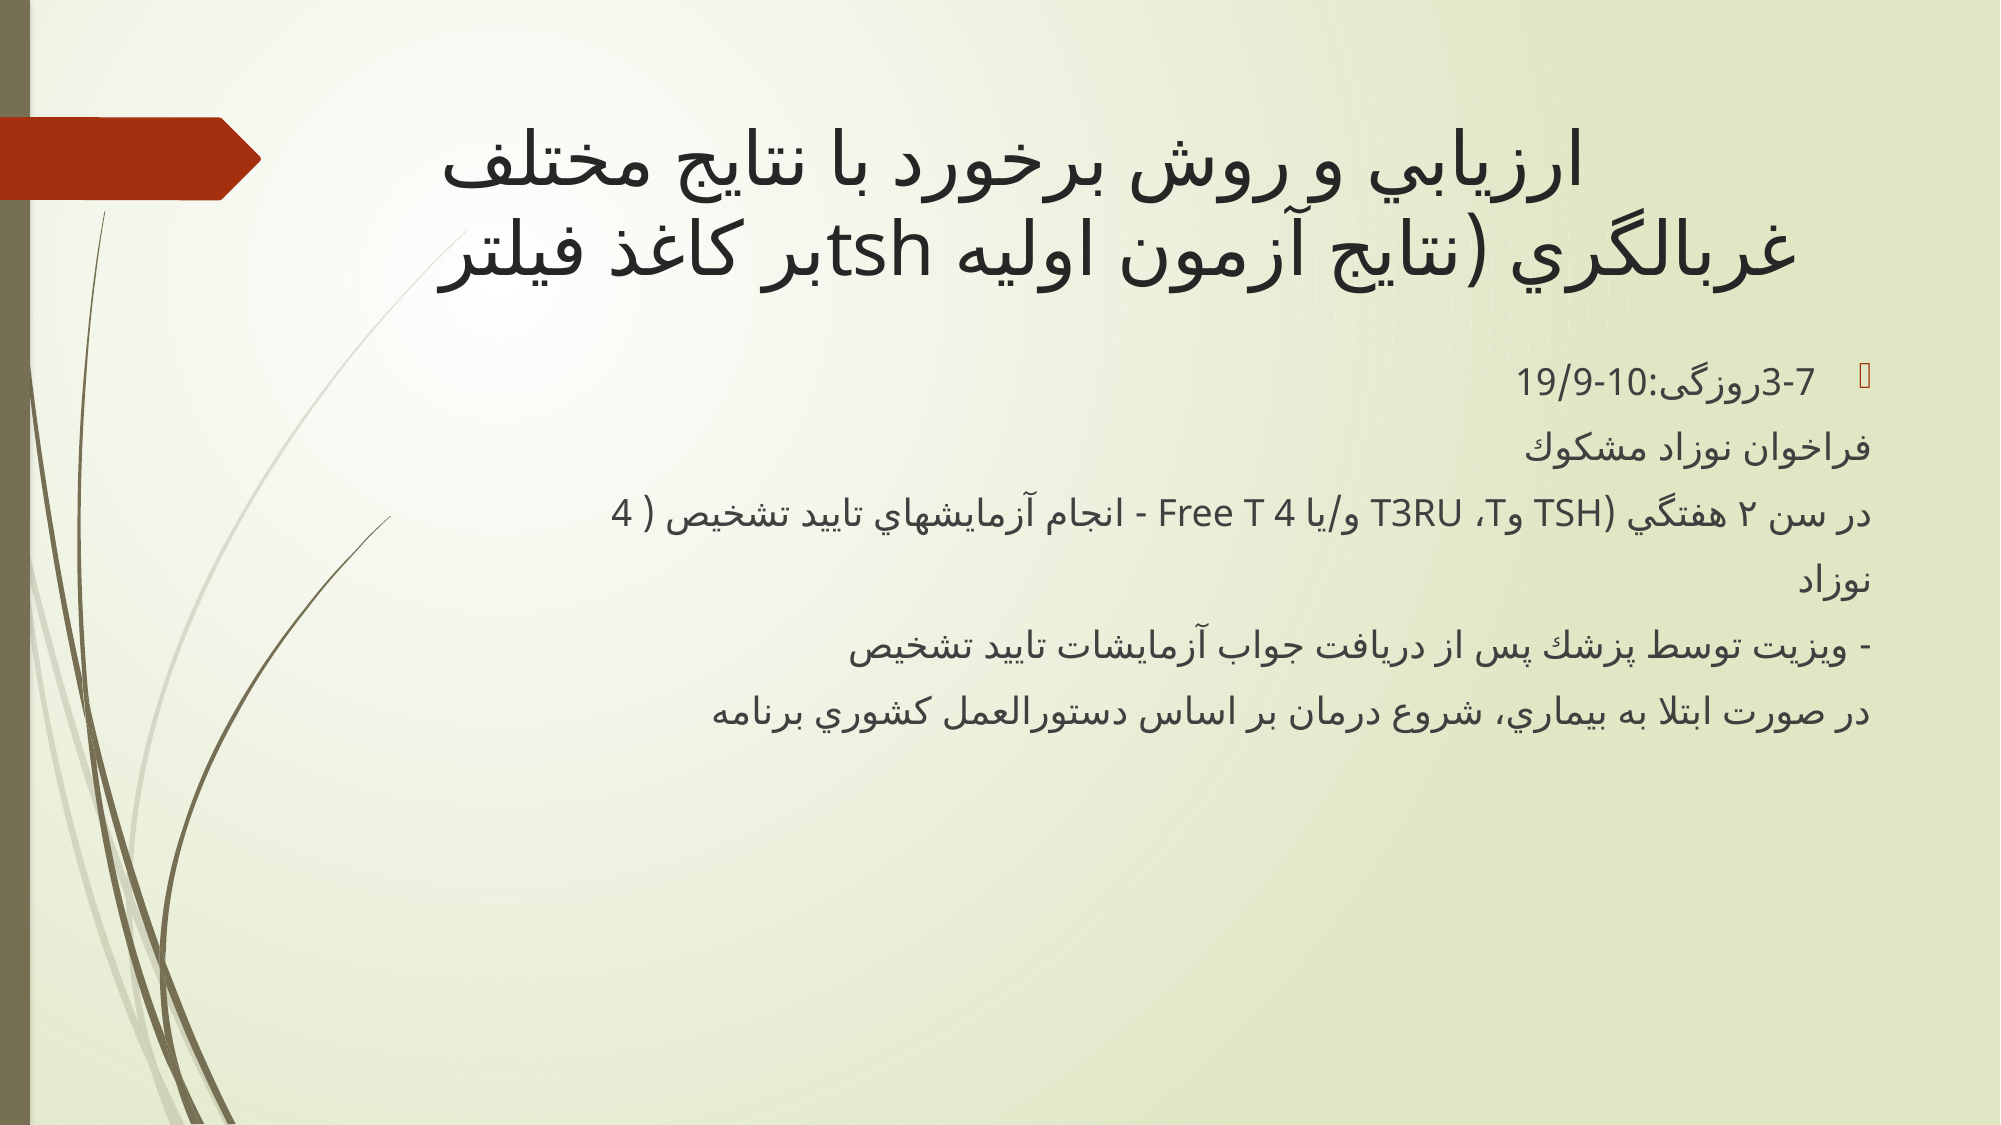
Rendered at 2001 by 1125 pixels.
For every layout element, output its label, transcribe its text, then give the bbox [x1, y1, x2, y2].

title ارزيابي و روش برخورد با نتايج مختلف غربالگري (نتايج آزمون اوليه tshبر كاغذ فيلتر [425, 102, 1888, 313]
list 3-7روزگی:10-19/9 فراخوان نوزاد مشكوك در سن ٢ هفتگي (TSH وT3RU ،T و/يا 4 Free T - انجام آزمايشهاي تاييد تشخيص ( 4 نوزاد - ويزيت توسط پزشك پس از دريافت جواب آزمايشات تاييد تشخيص در صورت ابتلا به بيماري، شروع درمان بر اساس دستورالعمل كشوري برنامه [424, 350, 1888, 1125]
